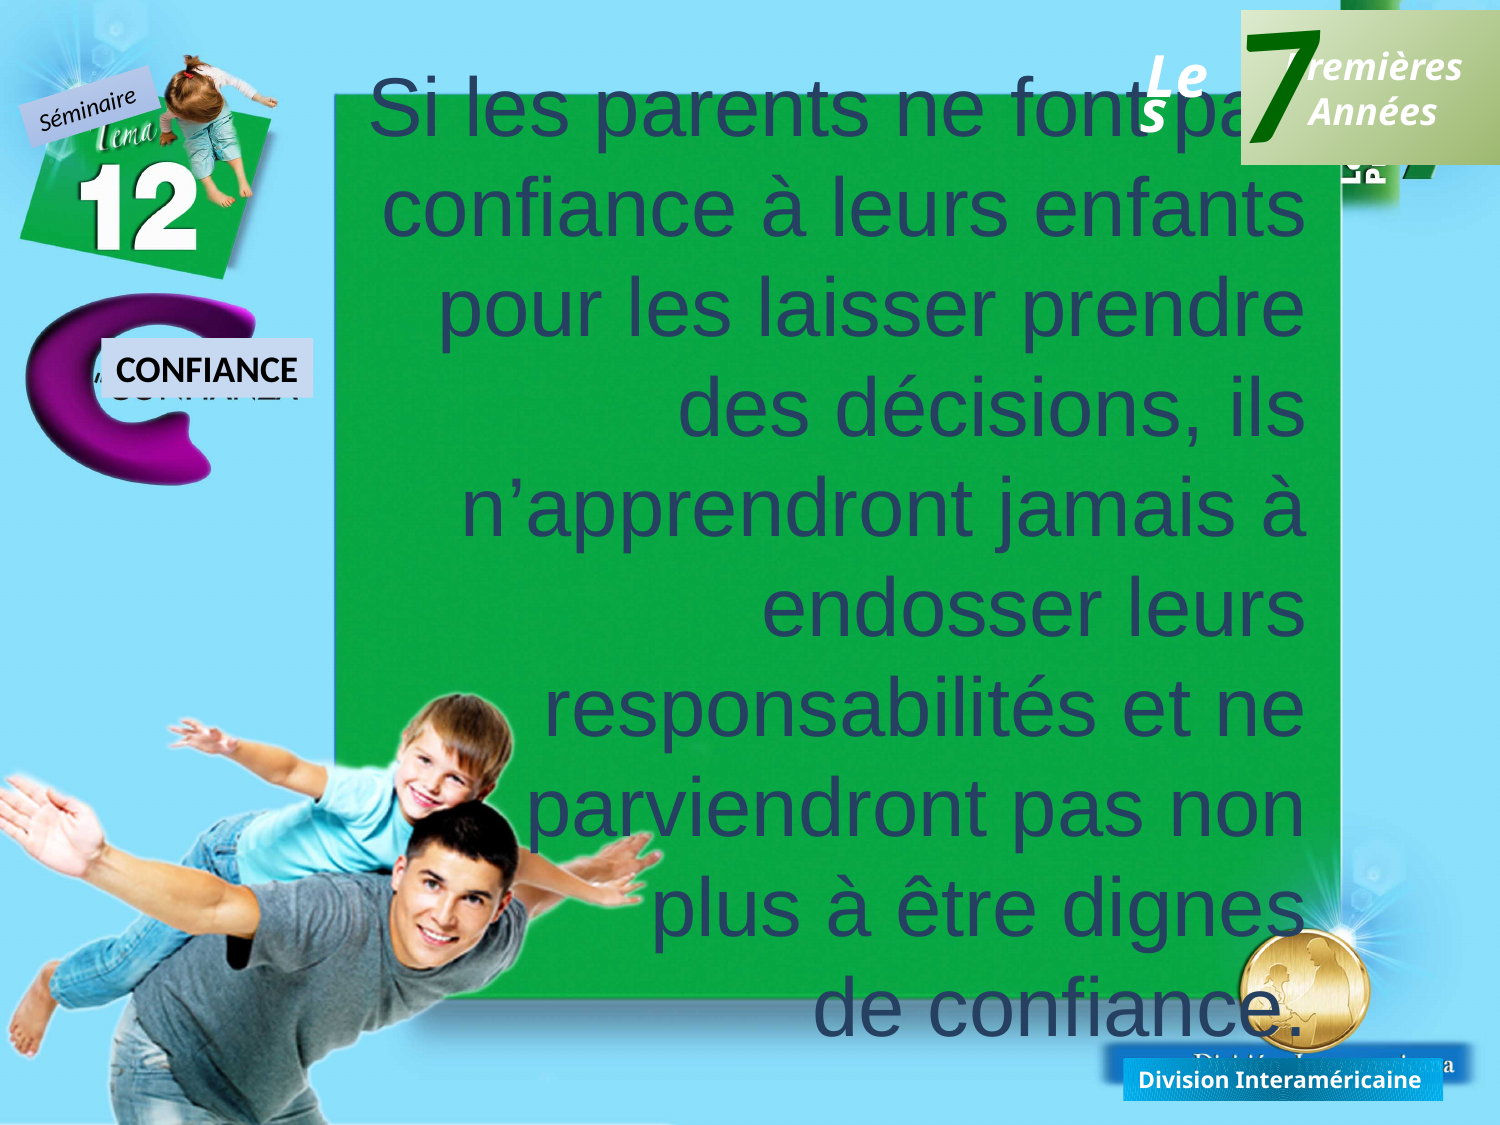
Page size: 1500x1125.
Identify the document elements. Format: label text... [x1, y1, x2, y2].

text_box Division Interaméricaine [1123, 1058, 1444, 1101]
text_box CONFIANCE [101, 338, 314, 398]
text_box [1119, 0, 1500, 185]
text_box Si les parents ne font pas confiance à leurs enfants pour les laisser prendre des décisions, ils n’apprendront jamais à endosser leurs responsabilités et ne parviendront pas non plus à être dignes de confiance. [336, 45, 1323, 1061]
picture [0, 0, 1500, 1125]
text_box Séminaire [18, 65, 162, 149]
